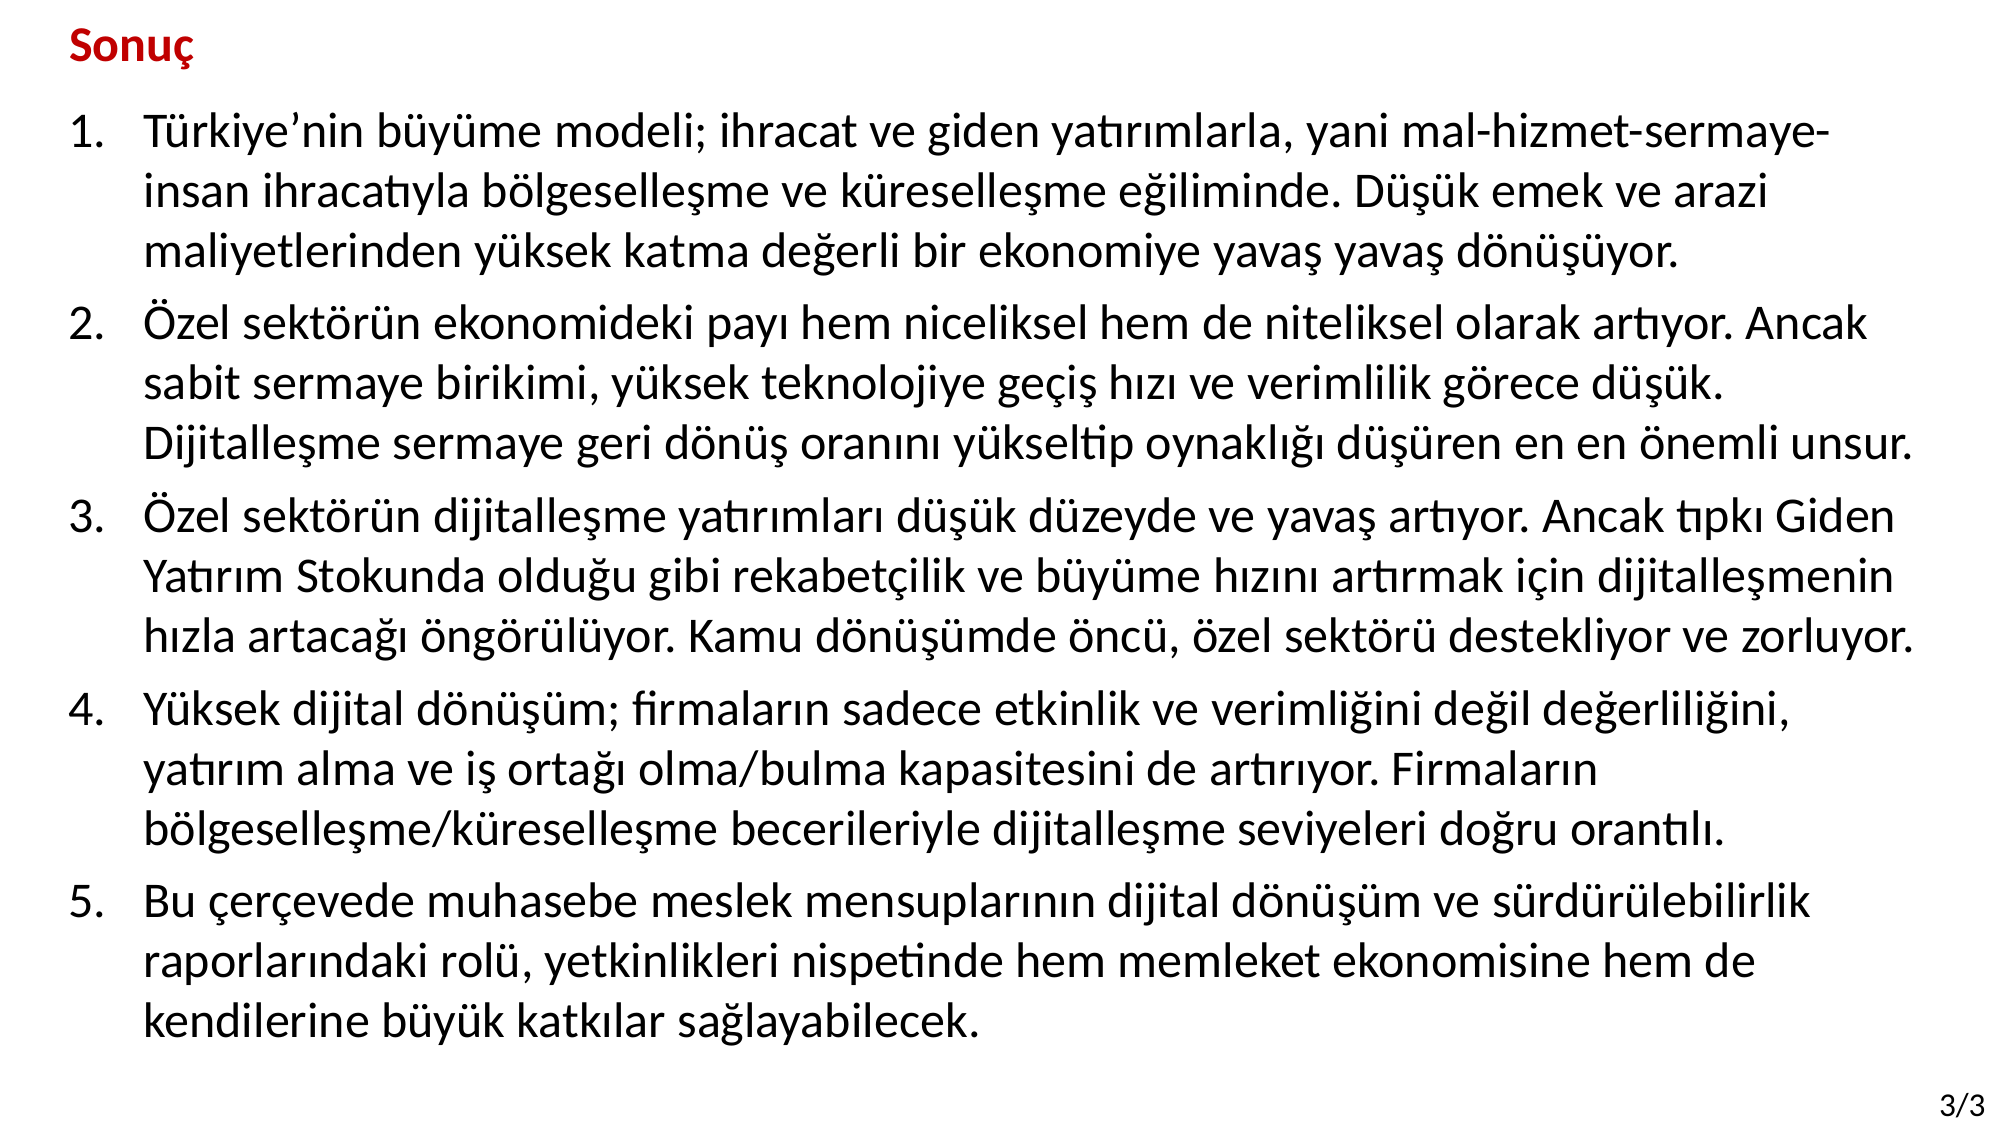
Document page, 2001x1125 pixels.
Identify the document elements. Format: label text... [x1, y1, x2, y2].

text_box Türkiye’nin büyüme modeli; ihracat ve giden yatırımlarla, yani mal-hizmet-sermaye-insan ihracatıyla bölgeselleşme ve küreselleşme eğiliminde. Düşük emek ve arazi maliyetlerinden yüksek katma değerli bir ekonomiye yavaş yavaş dönüşüyor. Özel sektörün ekonomideki payı hem niceliksel hem de niteliksel olarak artıyor. Ancak sabit sermaye birikimi, yüksek teknolojiye geçiş hızı ve verimlilik görece düşük. Dijitalleşme sermaye geri dönüş oranını yükseltip oynaklığı düşüren en en önemli unsur. Özel sektörün dijitalleşme yatırımları düşük düzeyde ve yavaş artıyor. Ancak tıpkı Giden Yatırım Stokunda olduğu gibi rekabetçilik ve büyüme hızını artırmak için dijitalleşmenin hızla artacağı öngörülüyor. Kamu dönüşümde öncü, özel sektörü destekliyor ve zorluyor. Yüksek dijital dönüşüm; firmaların sadece etkinlik ve verimliğini değil değerliliğini, yatırım alma ve iş ortağı olma/bulma kapasitesini de artırıyor. Firmaların bölgeselleşme/küreselleşme becerileriyle dijitalleşme seviyeleri doğru orantılı. Bu çerçevede muhasebe meslek mensuplarının dijital dönüşüm ve sürdürülebilirlik raporlarındaki rolü, yetkinlikleri nispetinde hem memleket ekonomisine hem de kendilerine büyük katkılar sağlayabilecek. [53, 90, 1946, 1055]
text_box Sonuç [54, 4, 1946, 80]
text_box 3/3 [1915, 1075, 2000, 1125]
